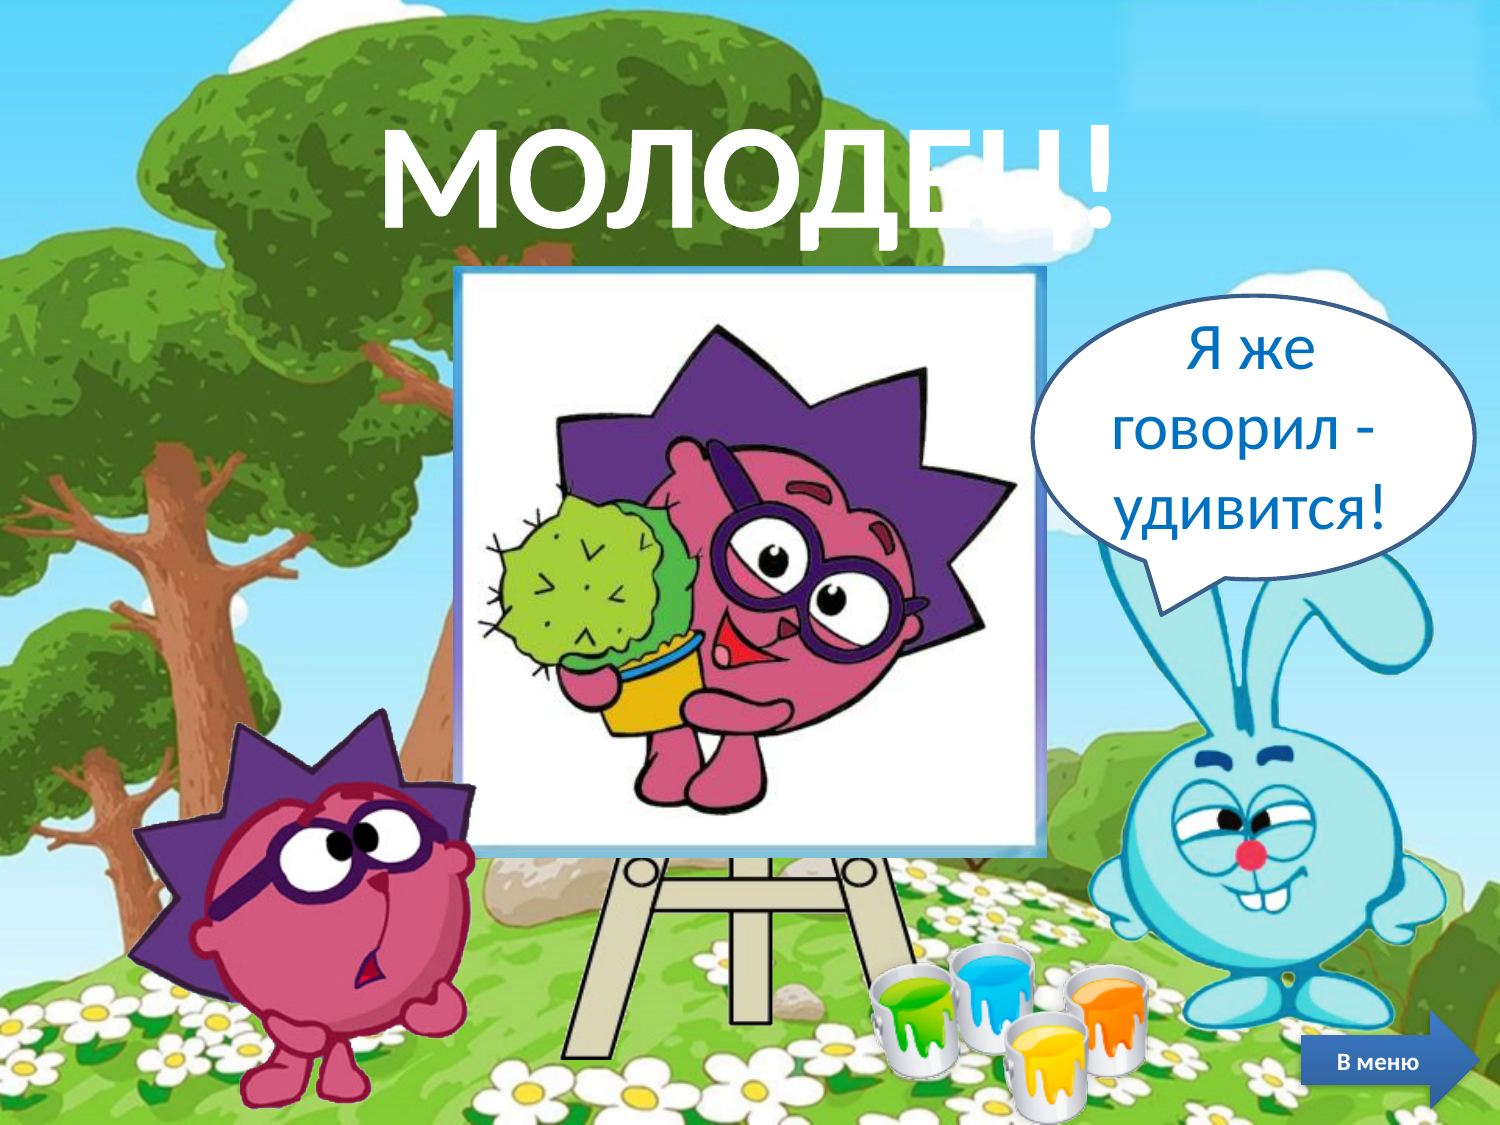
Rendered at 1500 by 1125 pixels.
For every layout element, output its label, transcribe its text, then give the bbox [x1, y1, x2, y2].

text_box В меню [1301, 1032, 1480, 1110]
text_box МОЛОДЕЦ! [360, 70, 1140, 265]
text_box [1032, 295, 1475, 580]
picture [0, 0, 1500, 1125]
